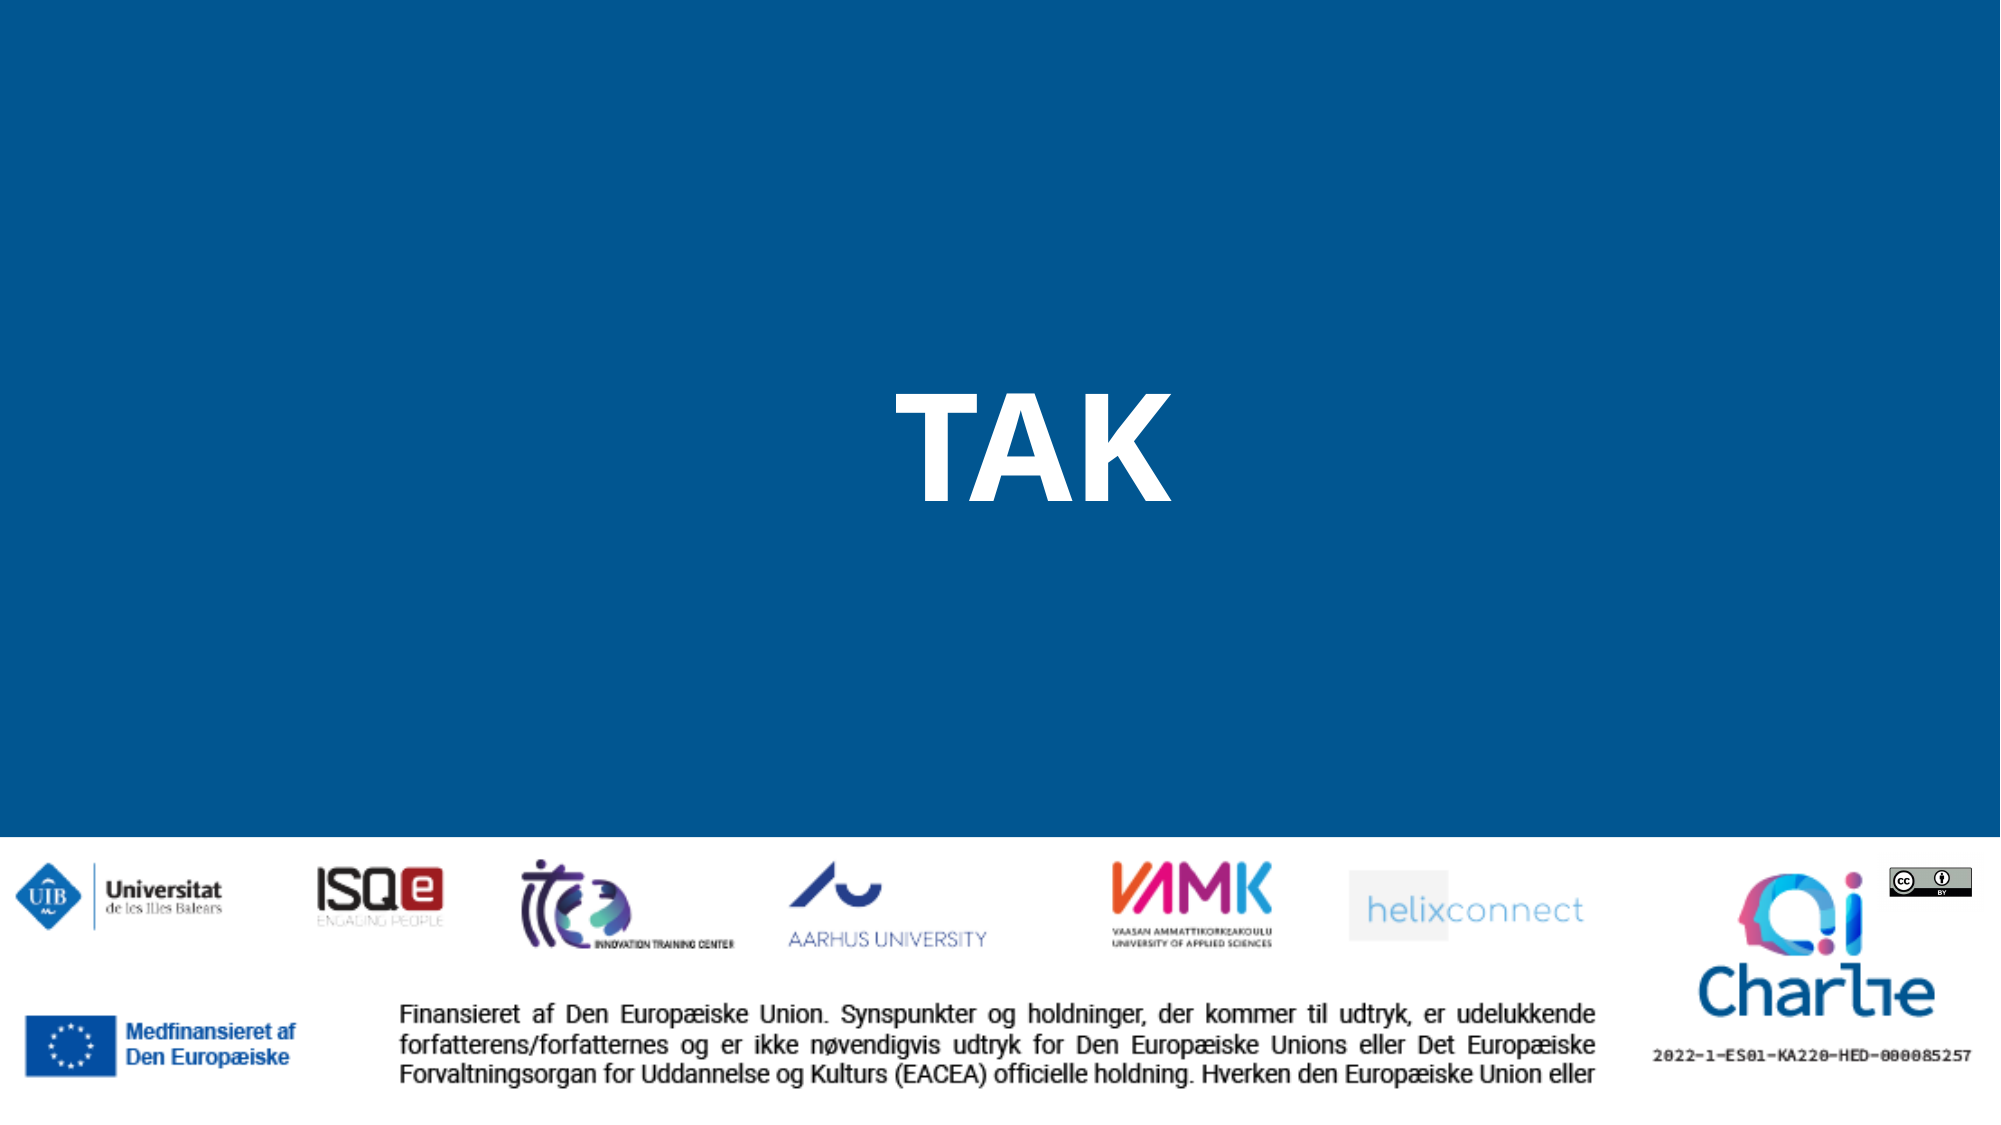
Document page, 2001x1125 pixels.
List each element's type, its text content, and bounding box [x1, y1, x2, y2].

text_box [0, 0, 2000, 838]
picture [0, 838, 2000, 1116]
text_box TAK [460, 344, 1606, 540]
